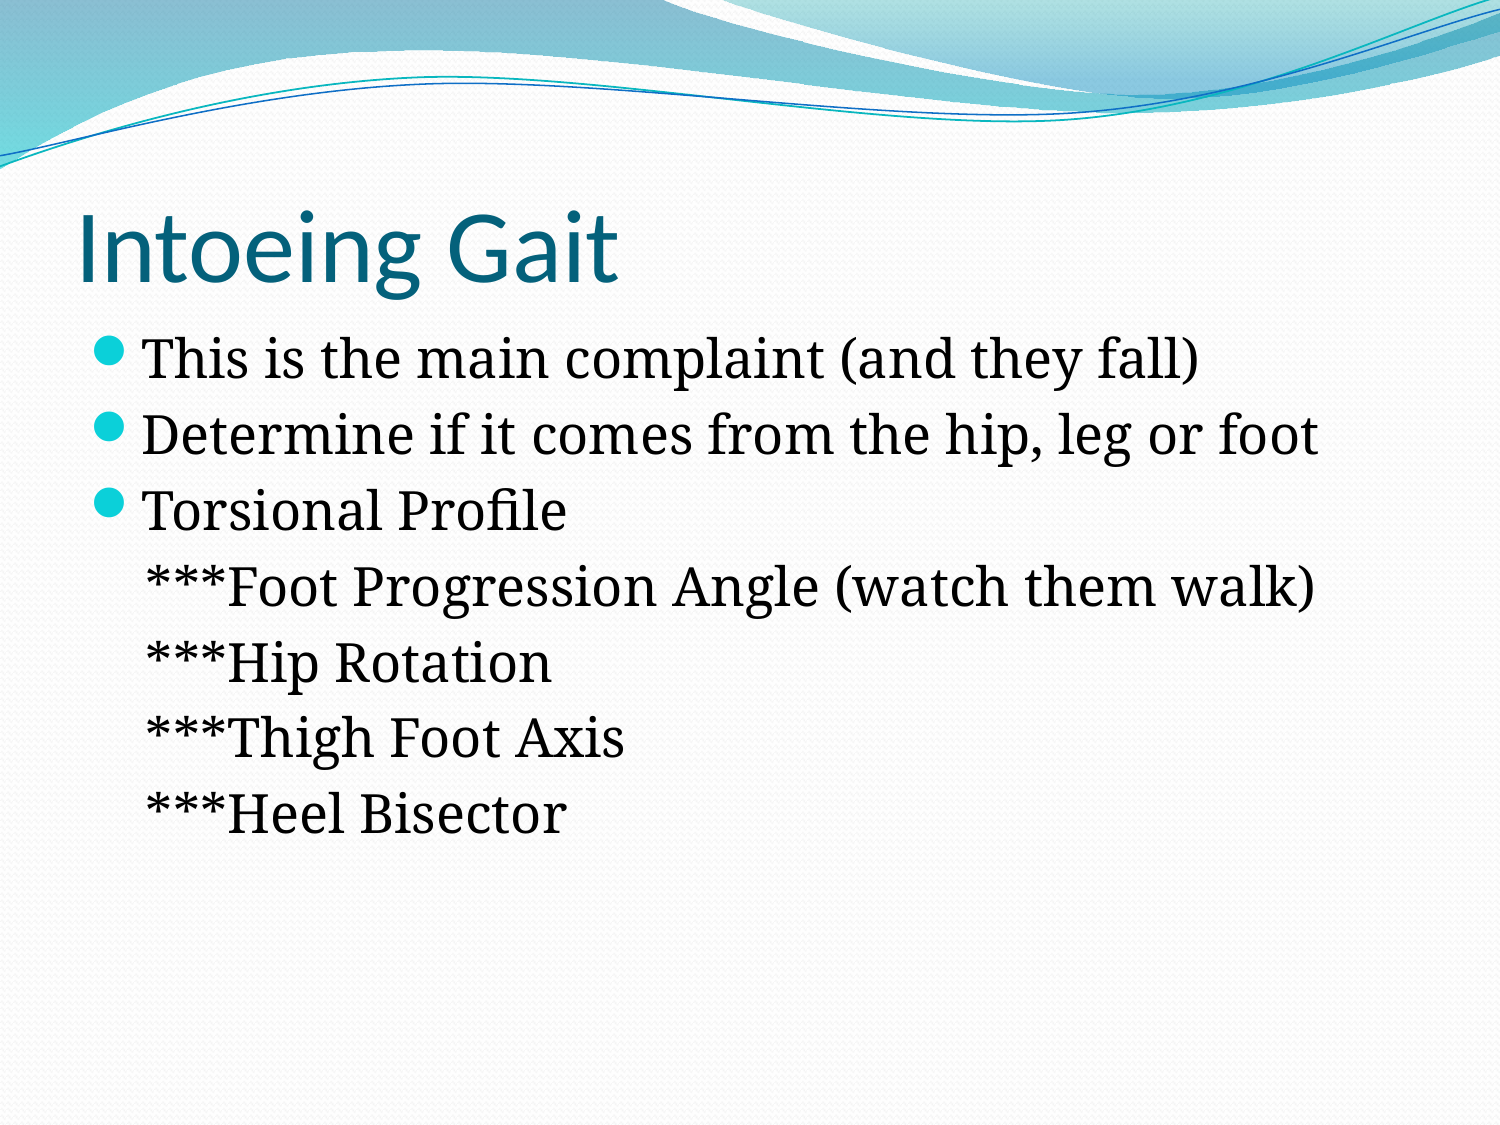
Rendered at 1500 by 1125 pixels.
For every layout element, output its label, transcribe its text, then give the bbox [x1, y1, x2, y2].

title Intoeing Gait [75, 115, 1425, 303]
list This is the main complaint (and they fall) Determine if it comes from the hip, leg or foot Torsional Profile ***Foot Progression Angle (watch them walk) ***Hip Rotation ***Thigh Foot Axis ***Heel Bisector [75, 317, 1425, 1038]
